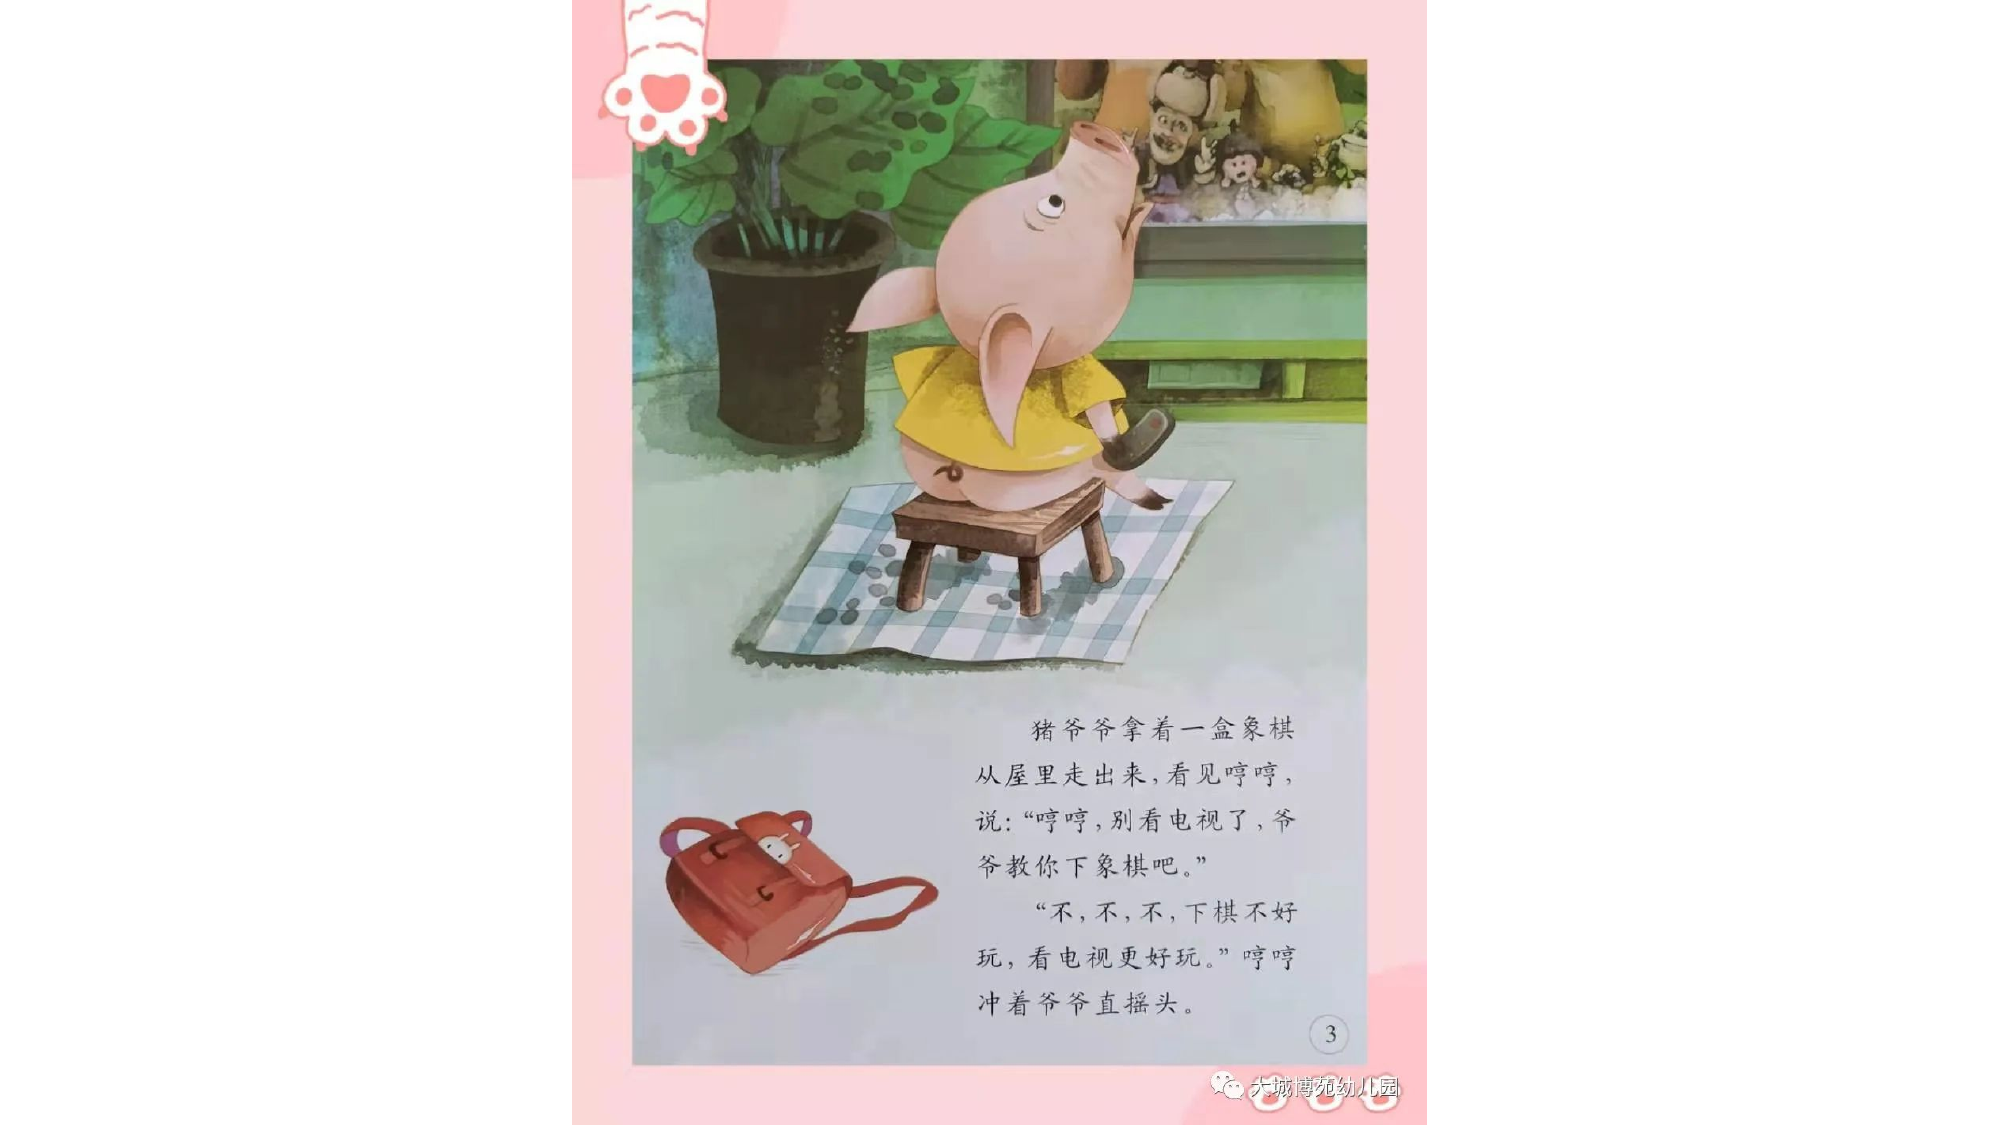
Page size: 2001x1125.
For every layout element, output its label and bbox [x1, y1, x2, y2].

picture [572, 0, 1427, 1125]
